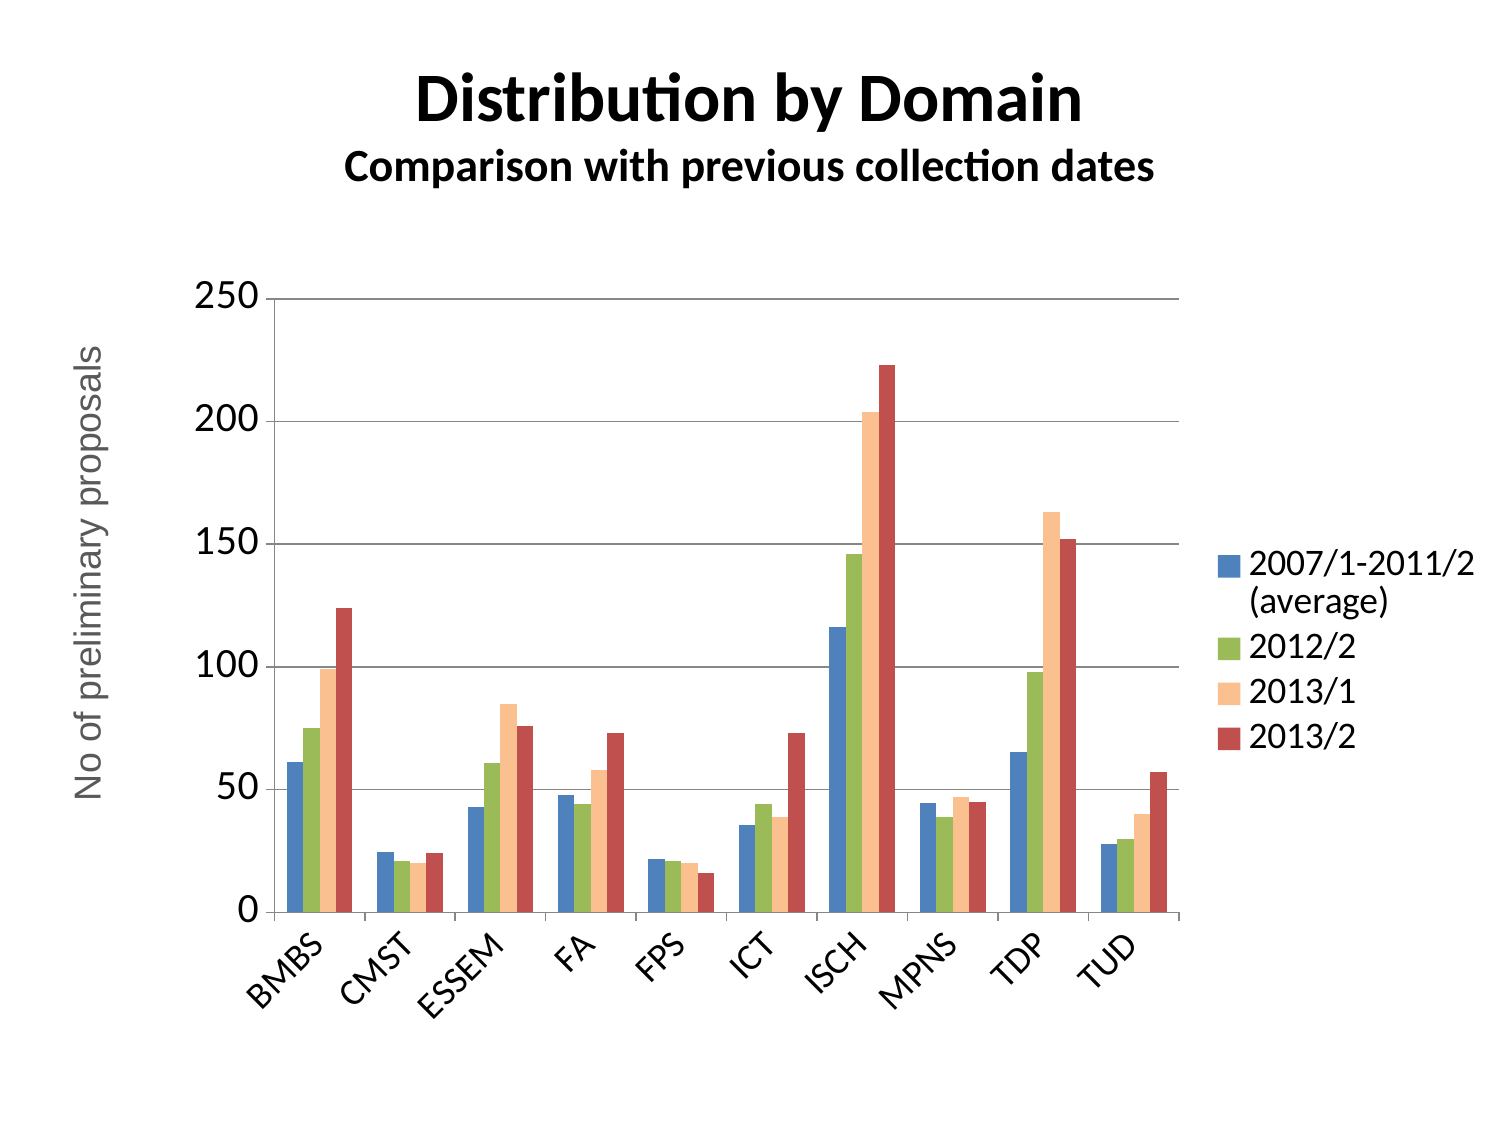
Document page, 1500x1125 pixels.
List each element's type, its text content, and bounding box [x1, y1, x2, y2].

chart [167, 261, 1500, 1044]
text_box No of preliminary proposals [55, 289, 116, 857]
title Distribution by Domain Comparison with previous collection dates [75, 45, 1425, 233]
